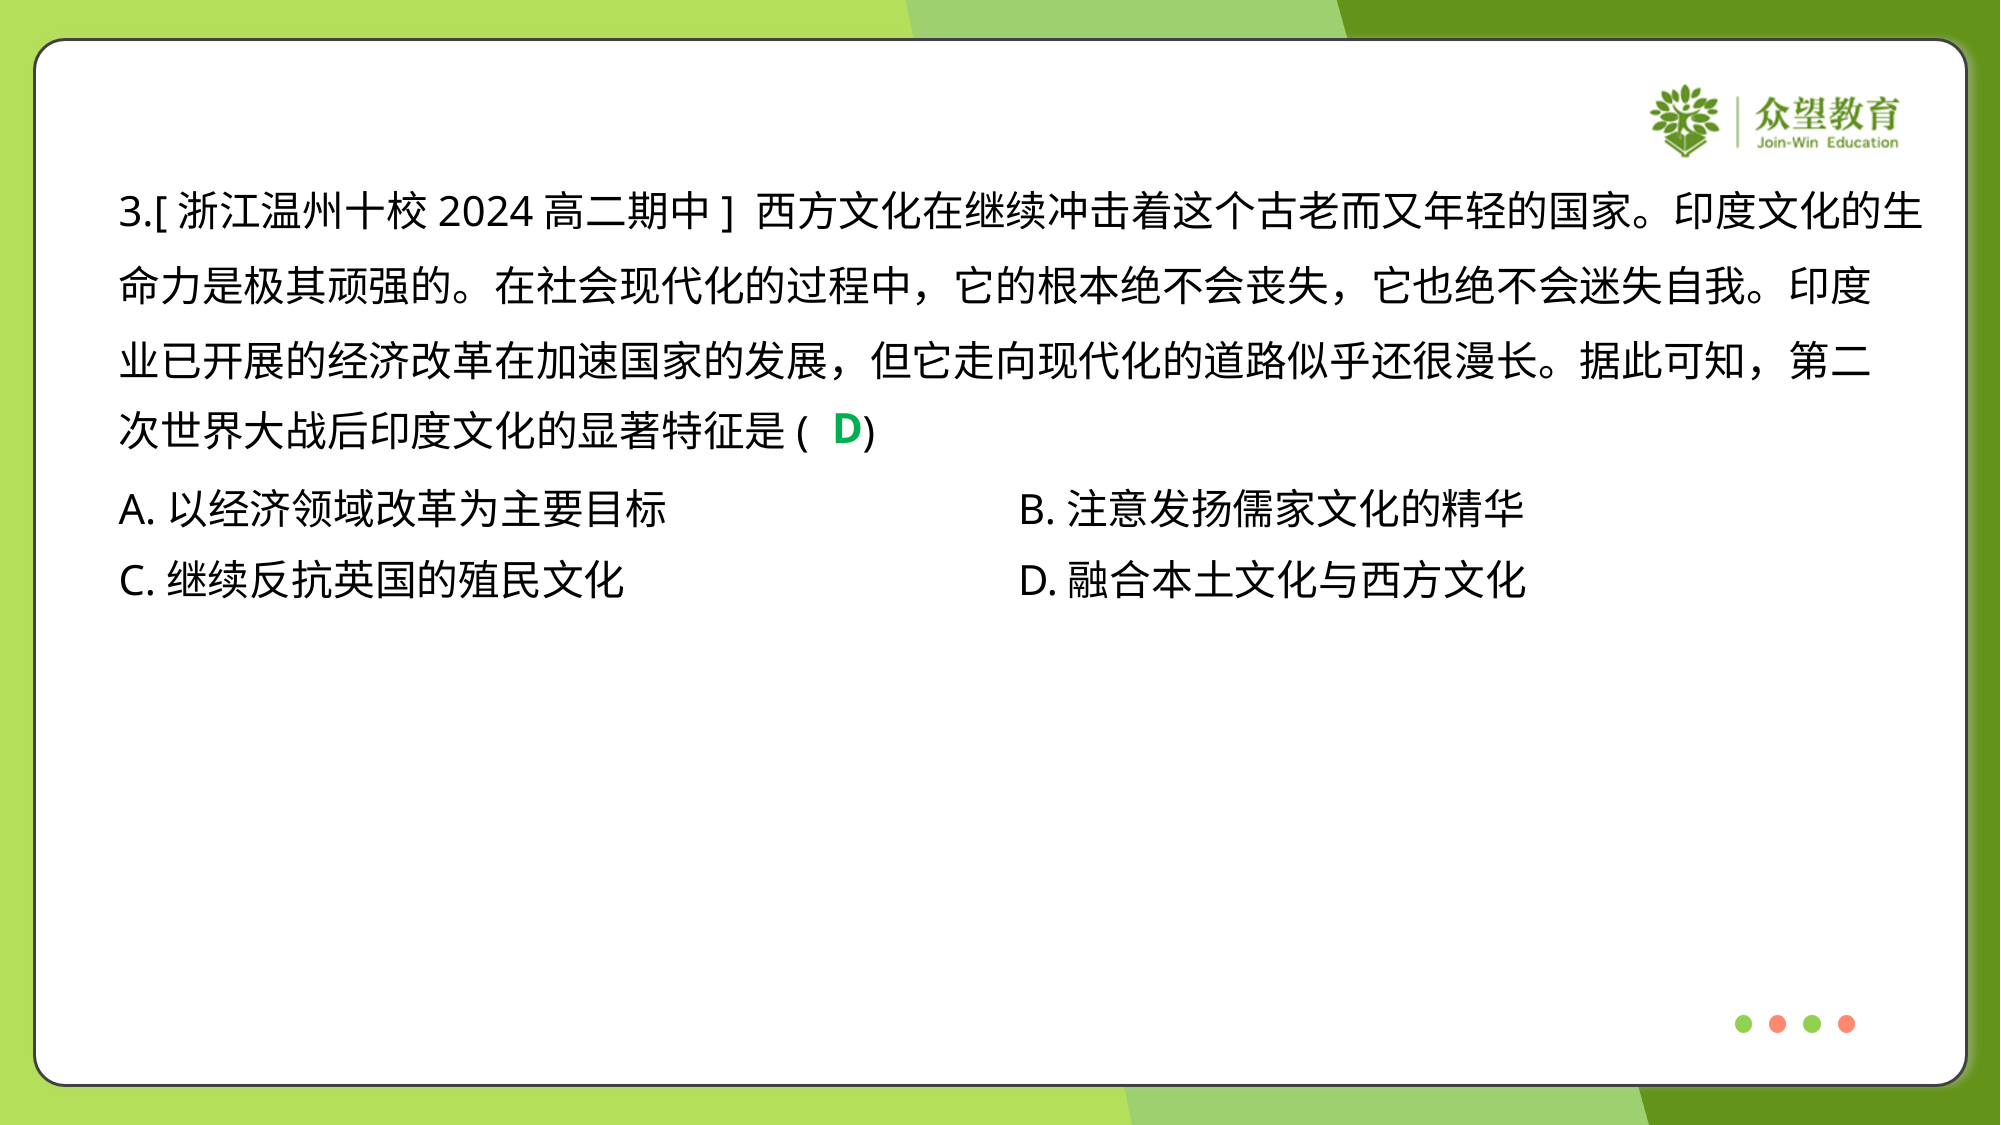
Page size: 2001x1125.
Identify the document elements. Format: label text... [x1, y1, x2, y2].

text_box D [815, 381, 880, 446]
text_box 3.[浙江温州十校2024高二期中] 西方文化在继续冲击着这个古老而又年轻的国家。印度文化的生 命力是极其顽强的。在社会现代化的过程中，它的根本绝不会丧失，它也绝不会迷失自我。印度 业已开展的经济改革在加速国家的发展，但它走向现代化的道路似乎还很漫长。据此可知，第二 次世界大战后印度文化的显著特征是( ) [118, 159, 1883, 448]
text_box A.以经济领域改革为主要目标 B.注意发扬儒家文化的精华 C.继续反抗英国的殖民文化 D.融合本土文化与西方文化 [118, 457, 1883, 597]
picture [0, 0, 2000, 1125]
